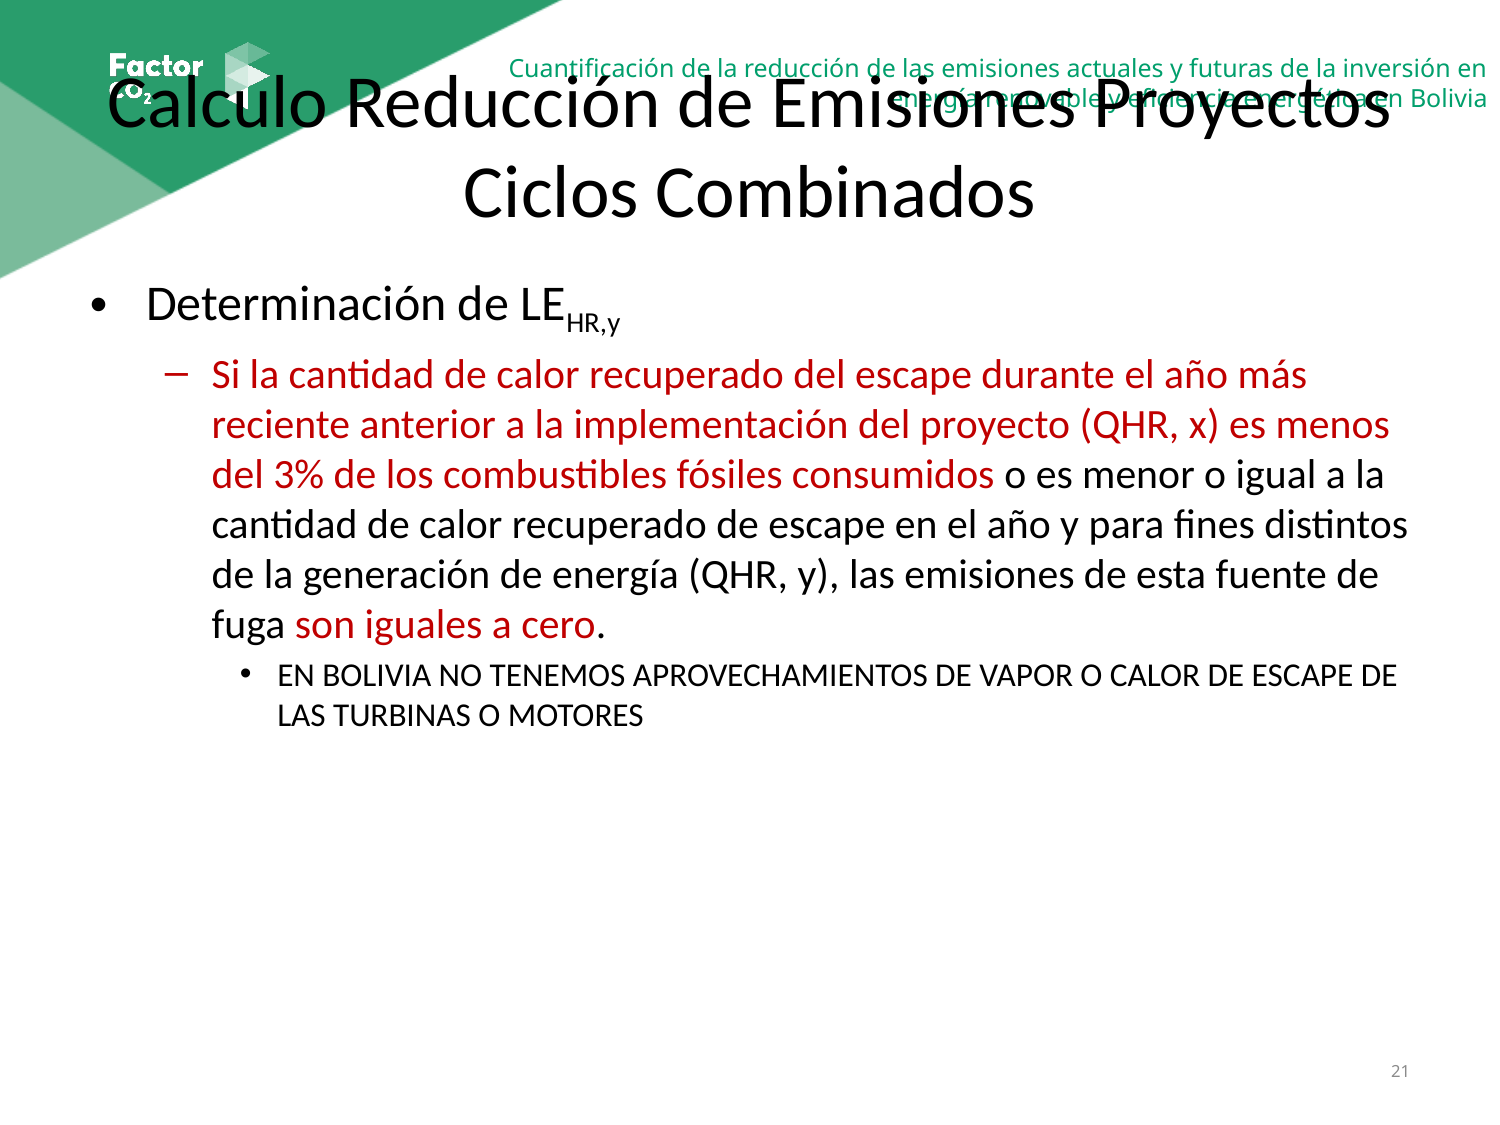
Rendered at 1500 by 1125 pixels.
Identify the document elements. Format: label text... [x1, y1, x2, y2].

picture [0, 0, 1500, 1125]
title Calculo Reducción de Emisiones Proyectos Ciclos Combinados [75, 45, 1425, 233]
slide_number 21 [1074, 1042, 1425, 1103]
list Determinación de LEHR,y Si la cantidad de calor recuperado del escape durante el año más reciente anterior a la implementación del proyecto (QHR, x) es menos del 3% de los combustibles fósiles consumidos o es menor o igual a la cantidad de calor recuperado de escape en el año y para fines distintos de la generación de energía (QHR, y), las emisiones de esta fuente de fuga son iguales a cero. EN BOLIVIA NO TENEMOS APROVECHAMIENTOS DE VAPOR O CALOR DE ESCAPE DE LAS TURBINAS O MOTORES [75, 262, 1425, 1012]
